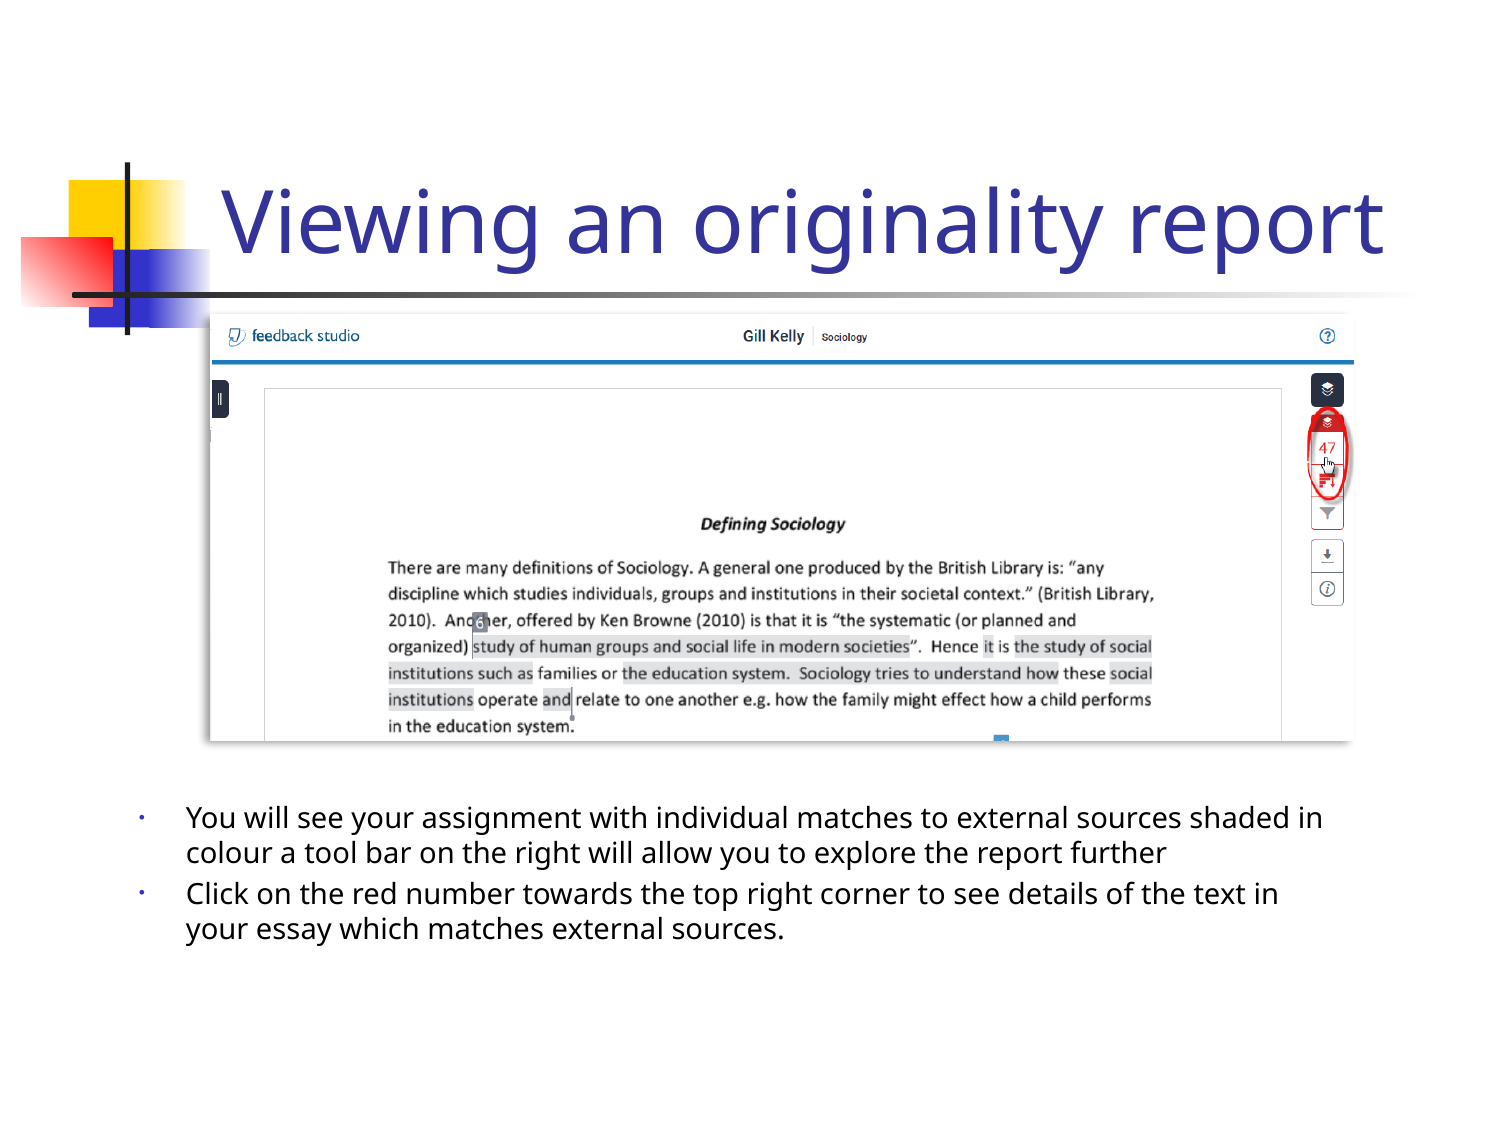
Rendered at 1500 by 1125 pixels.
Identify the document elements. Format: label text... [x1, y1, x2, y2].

title Viewing an originality report [206, 87, 1414, 279]
list You will see your assignment with individual matches to external sources shaded in colour a tool bar on the right will allow you to explore the report further Click on the red number towards the top right corner to see details of the text in your essay which matches external sources. [123, 751, 1351, 1006]
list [210, 314, 1354, 741]
